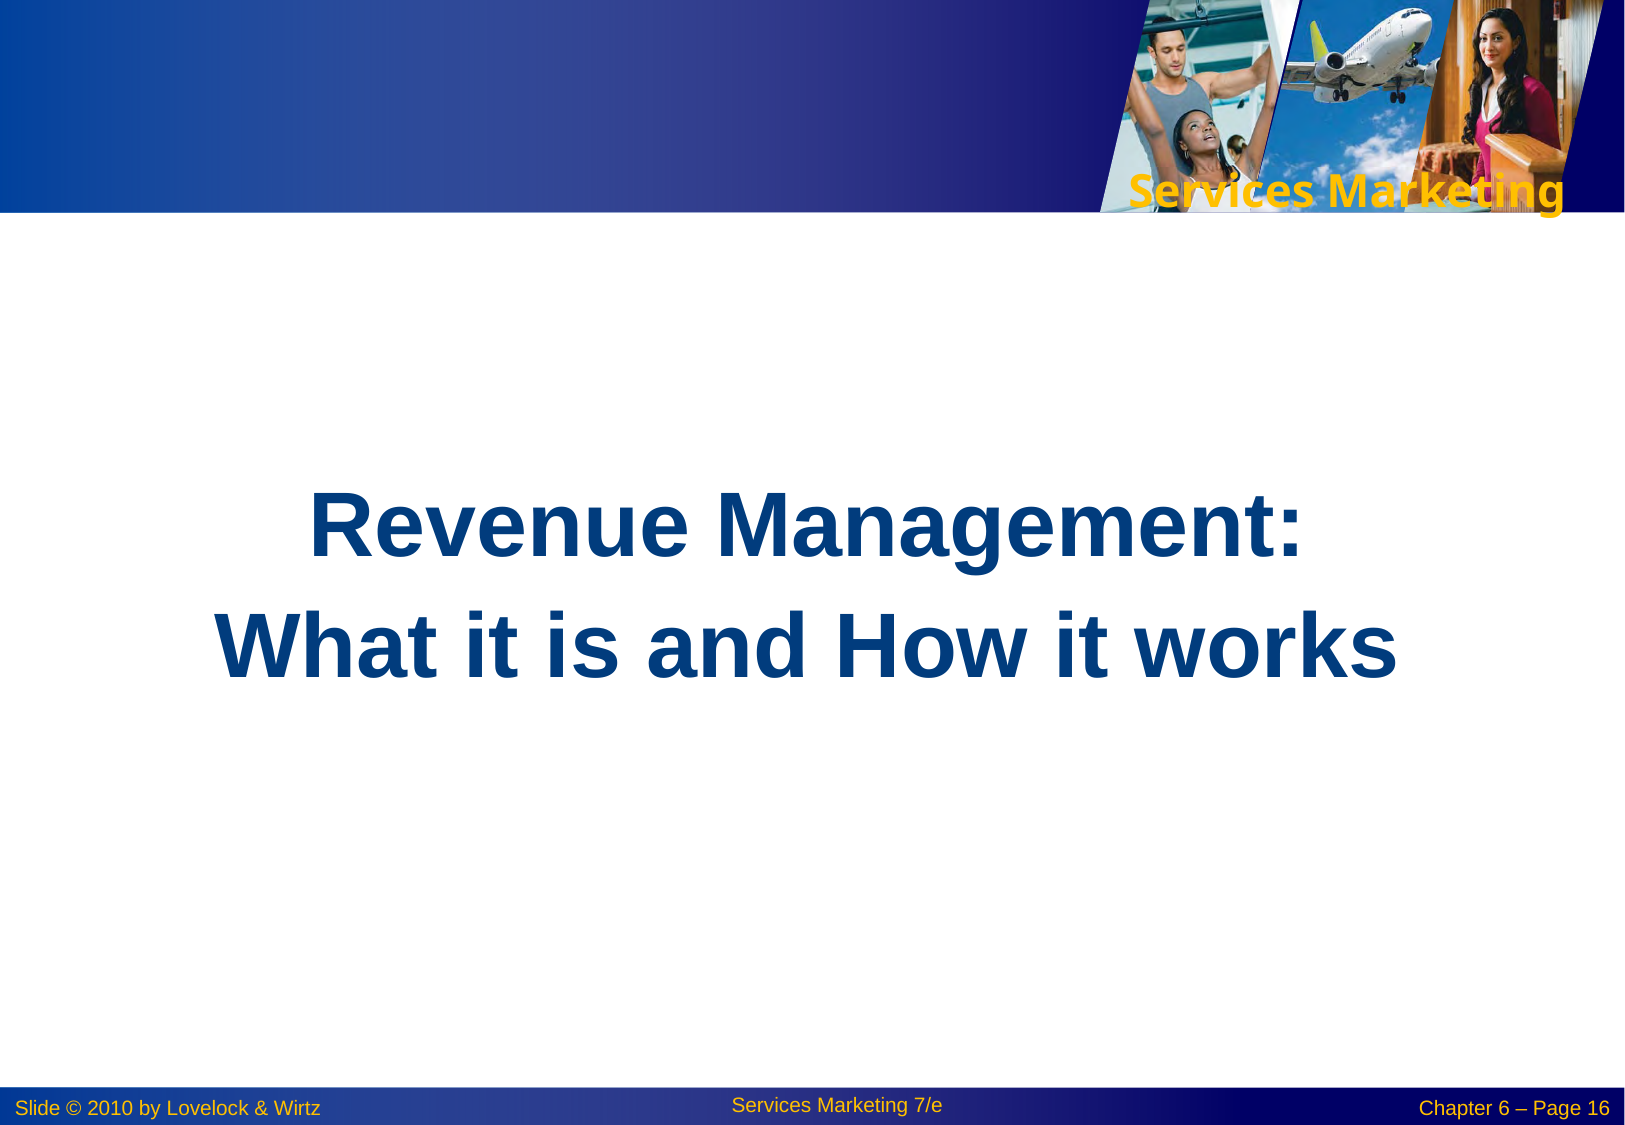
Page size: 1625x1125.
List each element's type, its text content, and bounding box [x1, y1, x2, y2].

text_box Revenue Management: What it is and How it works [115, 410, 1500, 740]
picture [1546, 187, 1556, 202]
picture [1100, 0, 1604, 213]
picture [1162, 186, 1172, 192]
